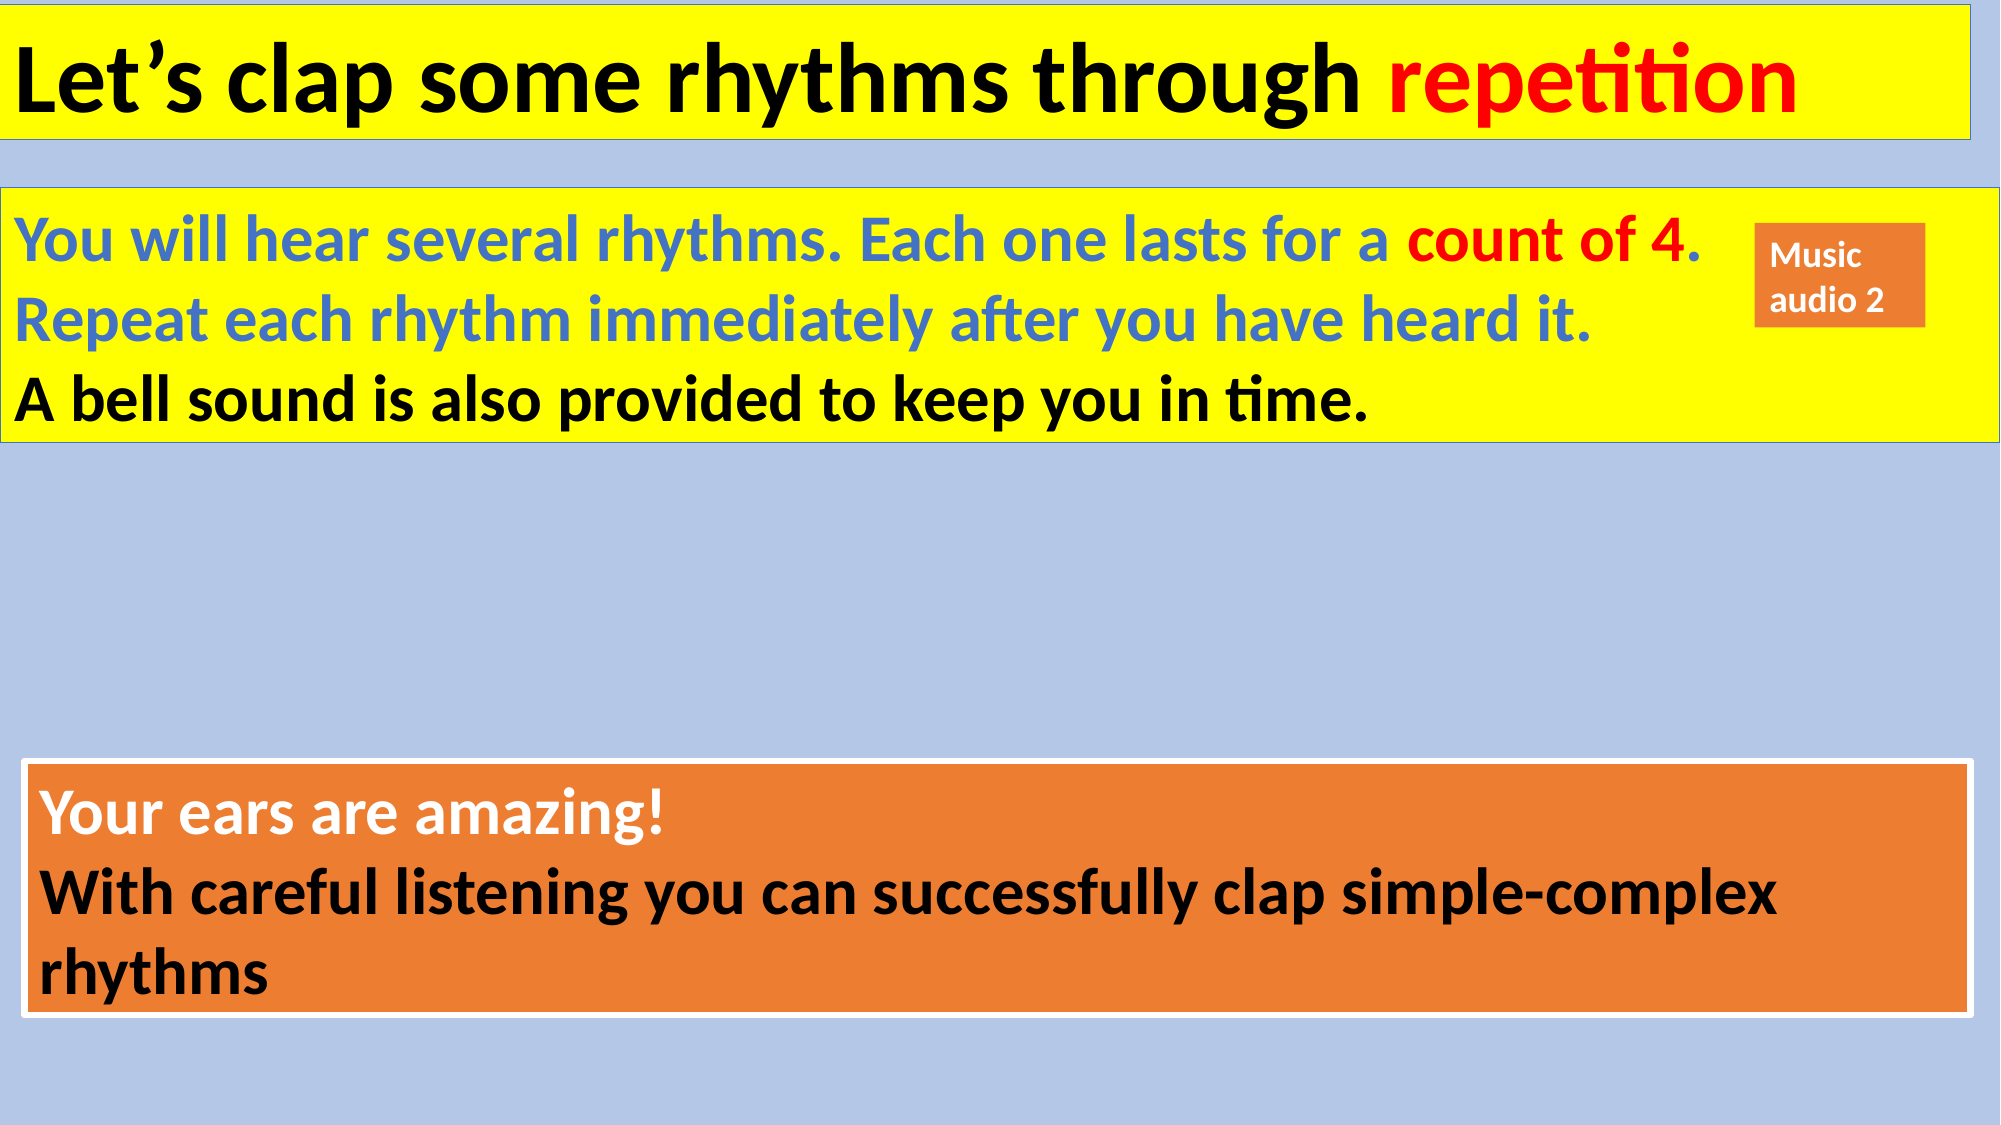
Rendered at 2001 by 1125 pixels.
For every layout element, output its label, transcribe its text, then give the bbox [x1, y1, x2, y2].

text_box Let’s clap some rhythms through repetition [0, 4, 1971, 140]
text_box You will hear several rhythms. Each one lasts for a count of 4. Repeat each rhythm immediately after you have heard it. A bell sound is also provided to keep you in time. [0, 187, 2000, 443]
text_box Music audio 2 [1754, 222, 1926, 328]
text_box Your ears are amazing! With careful listening you can successfully clap simple-complex rhythms [24, 760, 1971, 1016]
